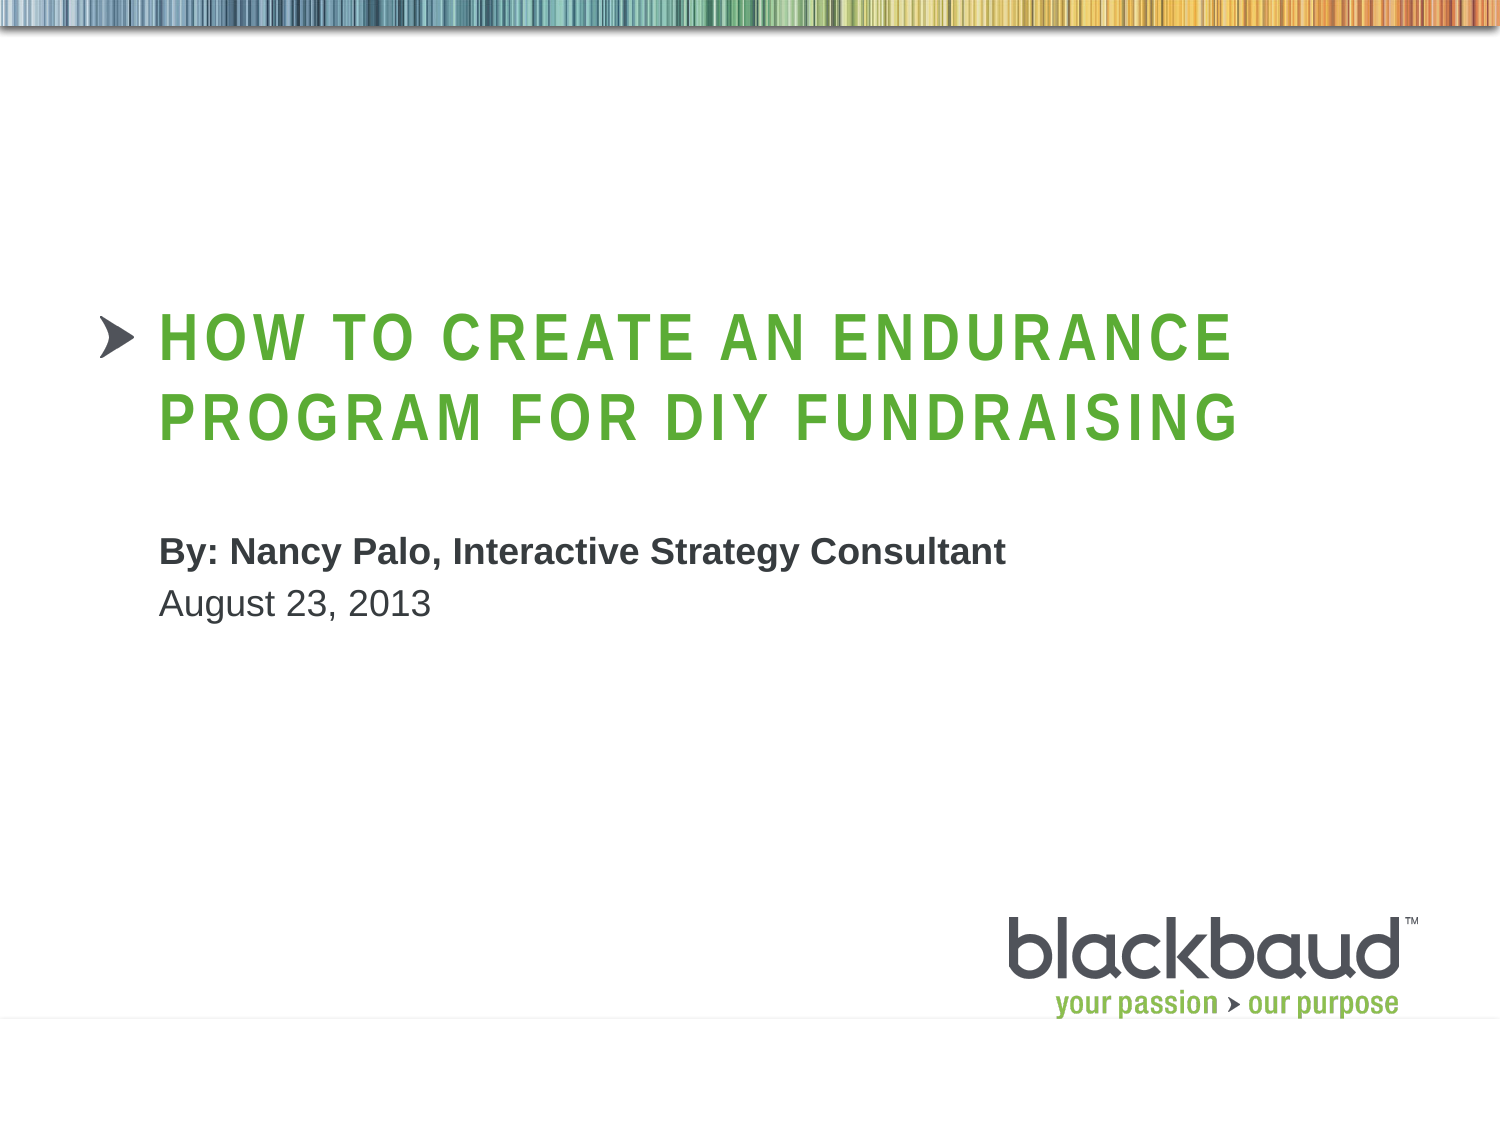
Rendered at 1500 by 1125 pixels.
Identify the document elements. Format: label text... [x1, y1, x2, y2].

picture [100, 316, 134, 358]
subtitle By: Nancy Palo, Interactive Strategy Consultant August 23, 2013 [143, 519, 1351, 807]
title How to Create an Endurance Program For DIY Fundraising [144, 286, 1391, 376]
picture [0, 0, 1500, 26]
picture [1009, 917, 1418, 1018]
